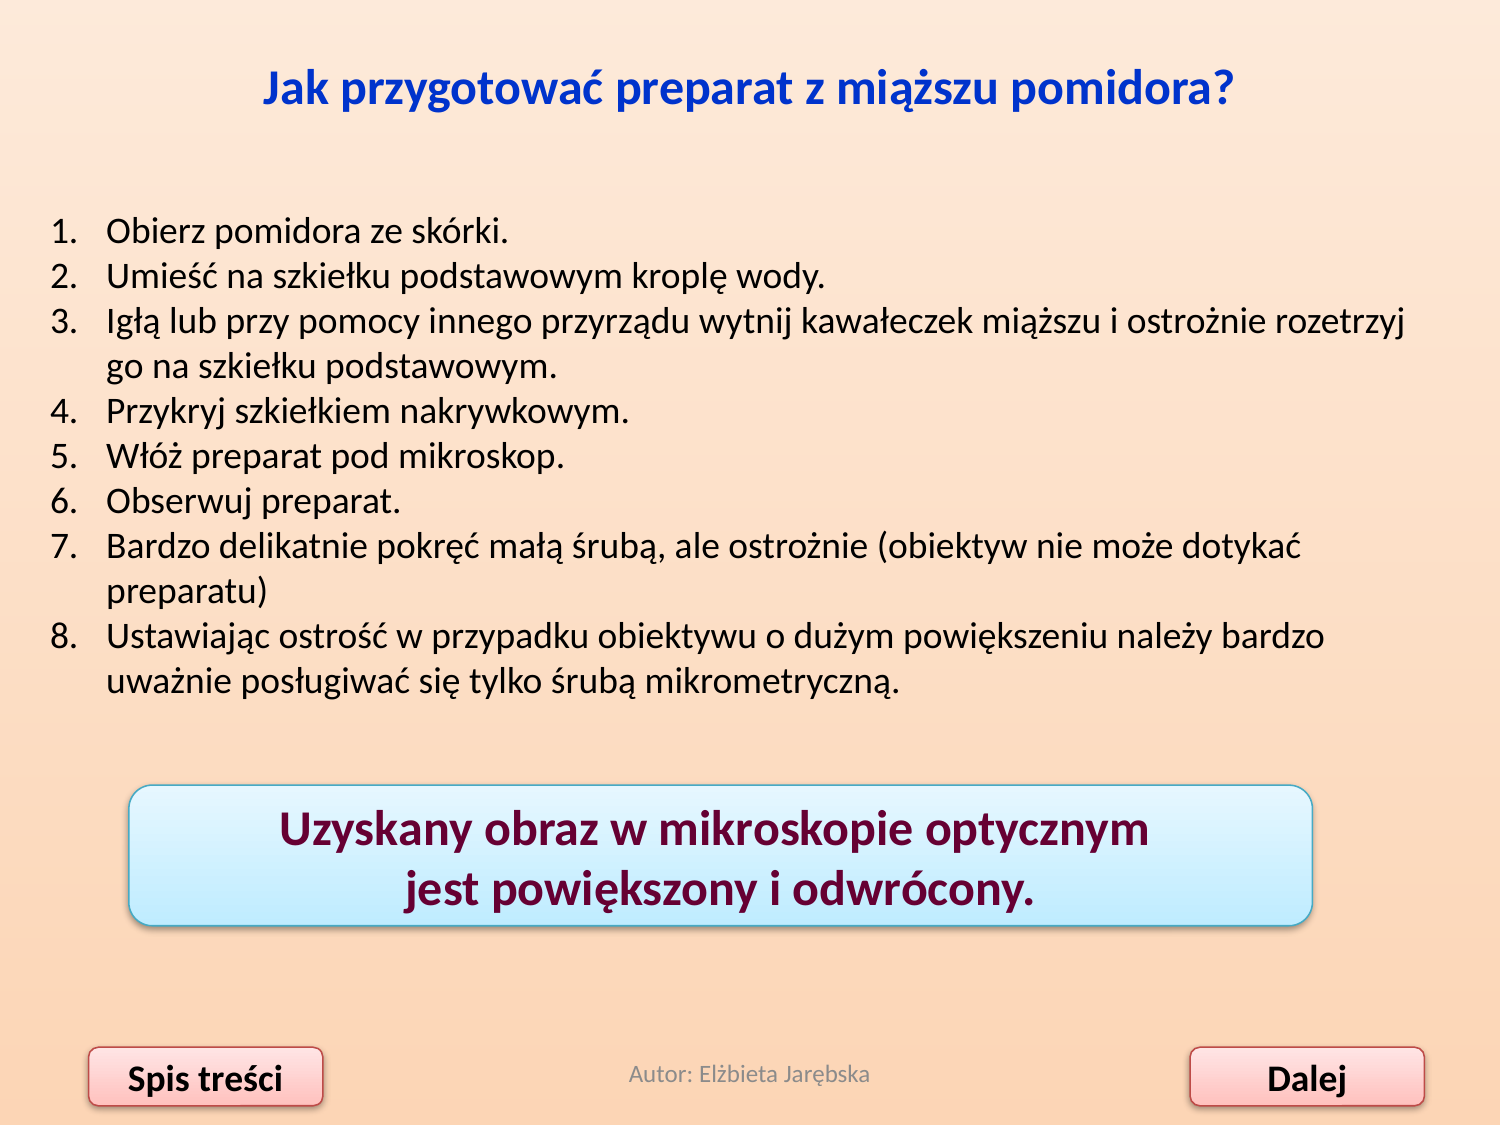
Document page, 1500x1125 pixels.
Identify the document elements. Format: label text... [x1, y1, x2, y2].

text_box Obierz pomidora ze skórki. Umieść na szkiełku podstawowym kroplę wody. Igłą lub przy pomocy innego przyrządu wytnij kawałeczek miąższu i ostrożnie rozetrzyj go na szkiełku podstawowym. Przykryj szkiełkiem nakrywkowym. Włóż preparat pod mikroskop. Obserwuj preparat. Bardzo delikatnie pokręć małą śrubą, ale ostrożnie (obiektyw nie może dotykać preparatu) Ustawiając ostrość w przypadku obiektywu o dużym powiększeniu należy bardzo uważnie posługiwać się tylko śrubą mikrometryczną. [35, 199, 1454, 709]
footer Autor: Elżbieta Jarębska [512, 1042, 988, 1103]
text_box Uzyskany obraz w mikroskopie optycznym jest powiększony i odwrócony. [128, 784, 1314, 927]
text_box Jak przygotować preparat z miąższu pomidora? [175, 46, 1325, 122]
text_box Dalej [1189, 1046, 1426, 1107]
text_box Spis treści [87, 1046, 324, 1107]
